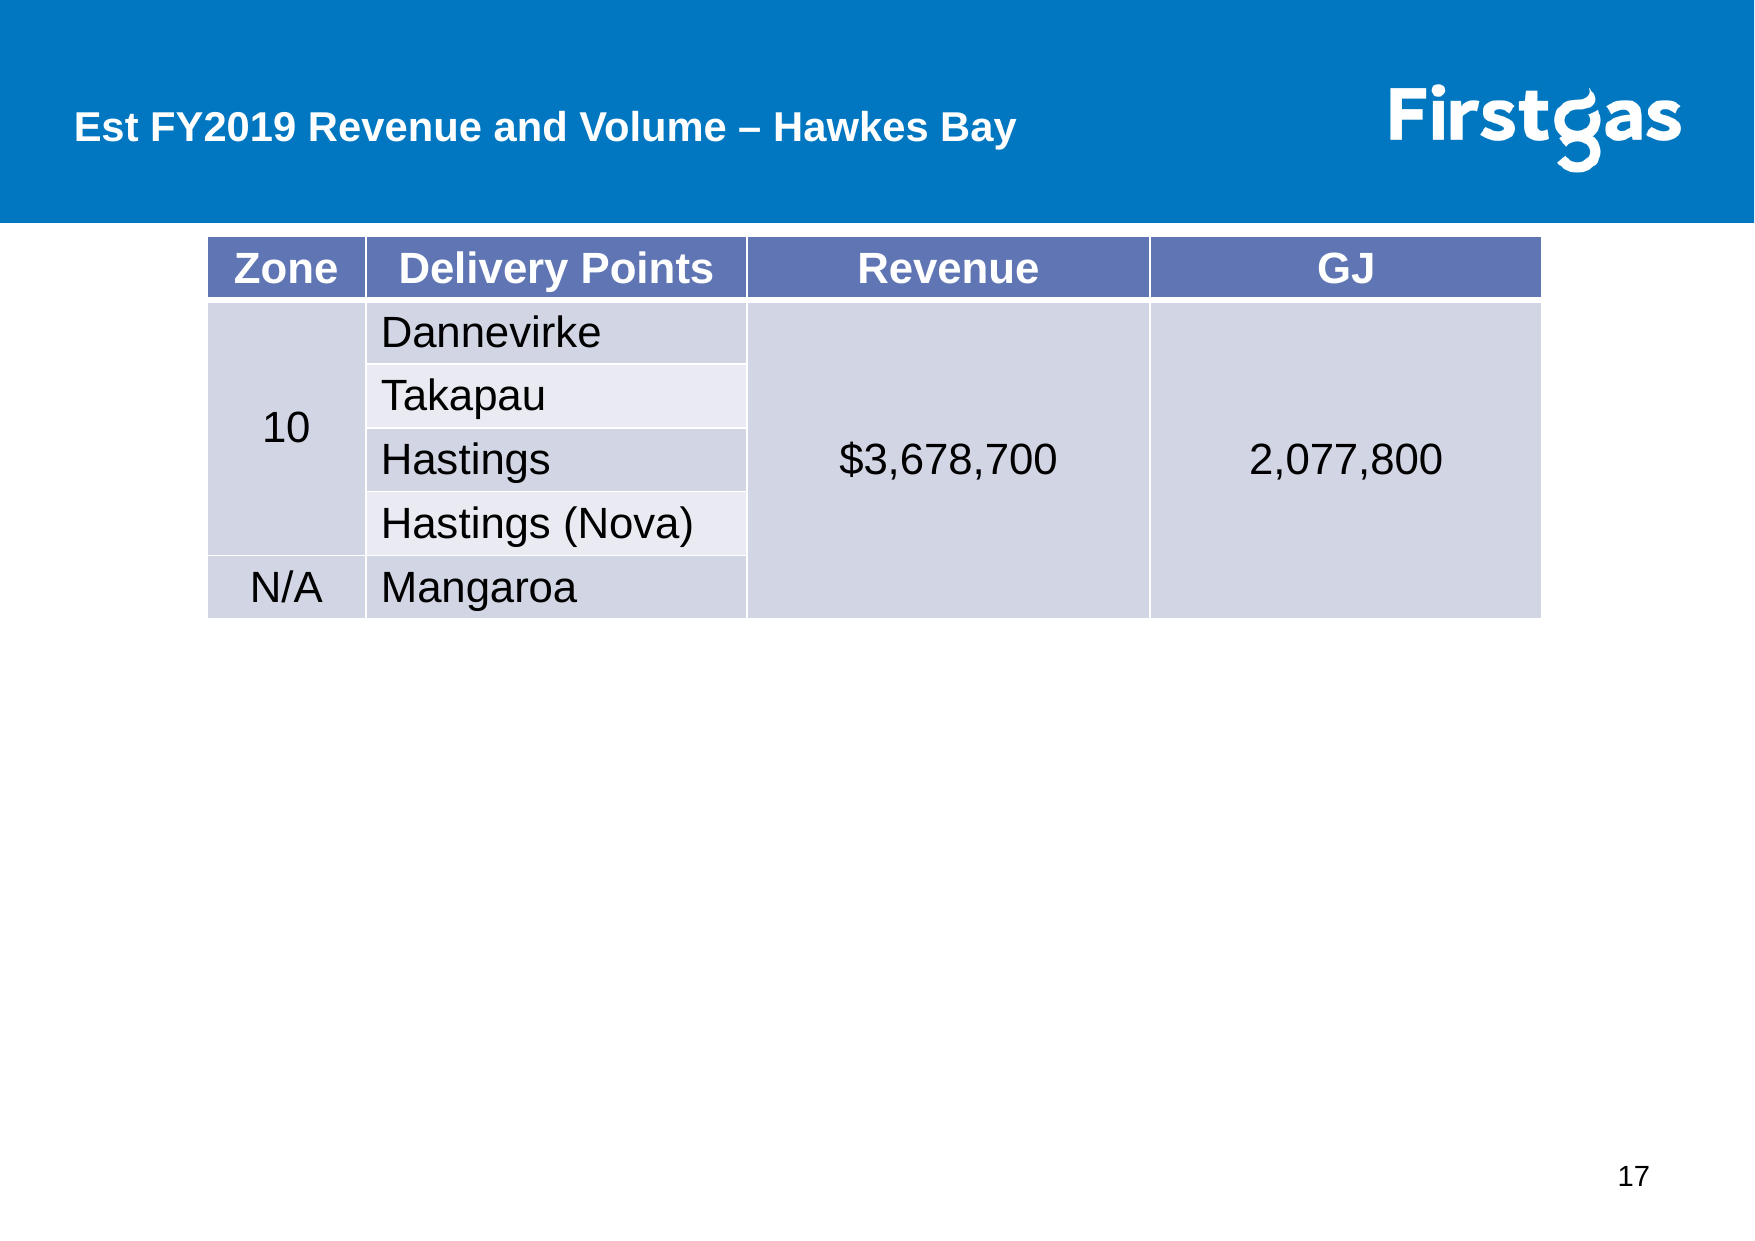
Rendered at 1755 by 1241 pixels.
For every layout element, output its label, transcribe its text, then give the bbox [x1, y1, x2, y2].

table_header GJ [1151, 237, 1541, 297]
picture [0, 0, 1755, 1241]
table_cell 10 [208, 303, 365, 555]
table_cell $3,678,700 [748, 303, 1149, 618]
table_cell N/A [208, 556, 365, 618]
table_cell Hastings [367, 429, 746, 491]
table_cell Hastings (Nova) [367, 492, 746, 555]
table_cell Takapau [367, 365, 746, 427]
table_cell 2,077,800 [1151, 303, 1541, 618]
table_header Zone [208, 237, 365, 297]
table_cell Mangaroa [367, 556, 746, 618]
slide_number 17 [1257, 1149, 1667, 1216]
table_header Revenue [748, 237, 1149, 297]
table_header Delivery Points [367, 237, 746, 297]
text_box Est FY2019 Revenue and Volume – Hawkes Bay [73, 78, 1350, 148]
table_cell Dannevirke [367, 303, 746, 363]
